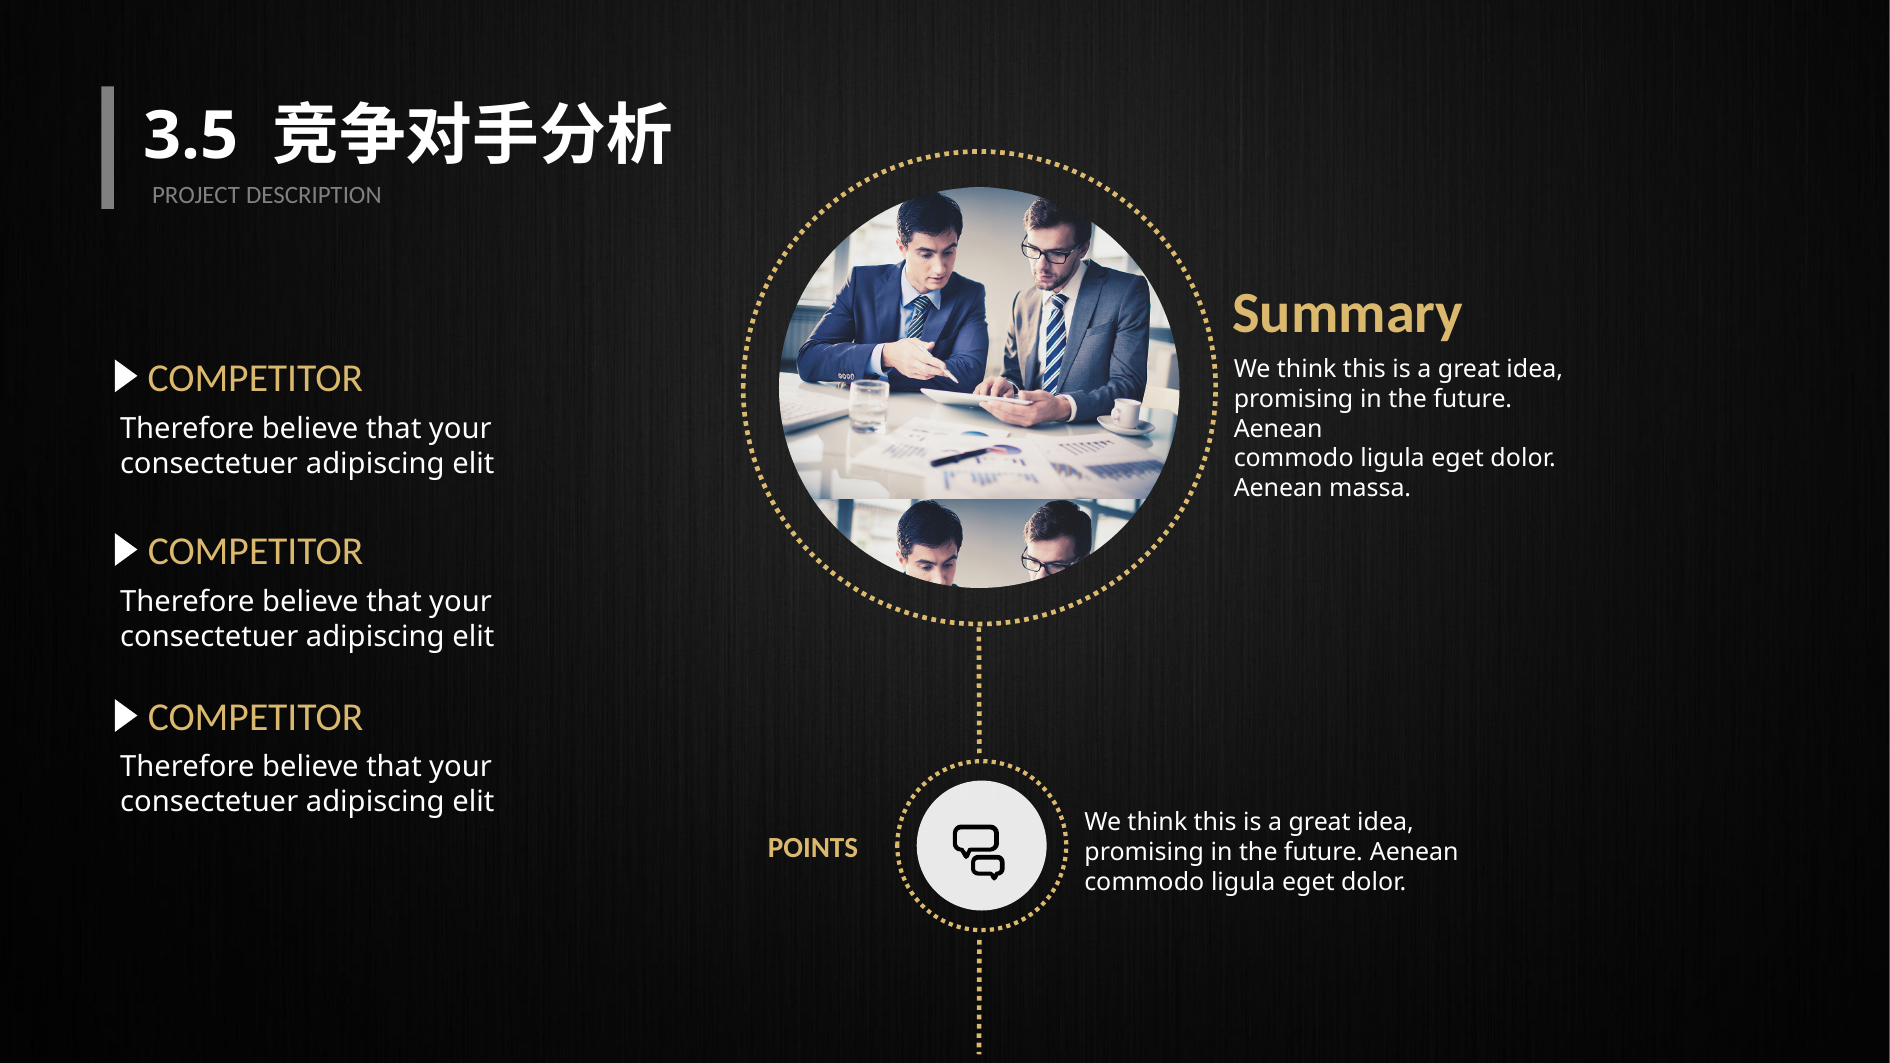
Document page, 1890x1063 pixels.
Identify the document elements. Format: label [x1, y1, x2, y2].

text_box [742, 151, 1216, 625]
picture [0, 0, 1890, 1063]
